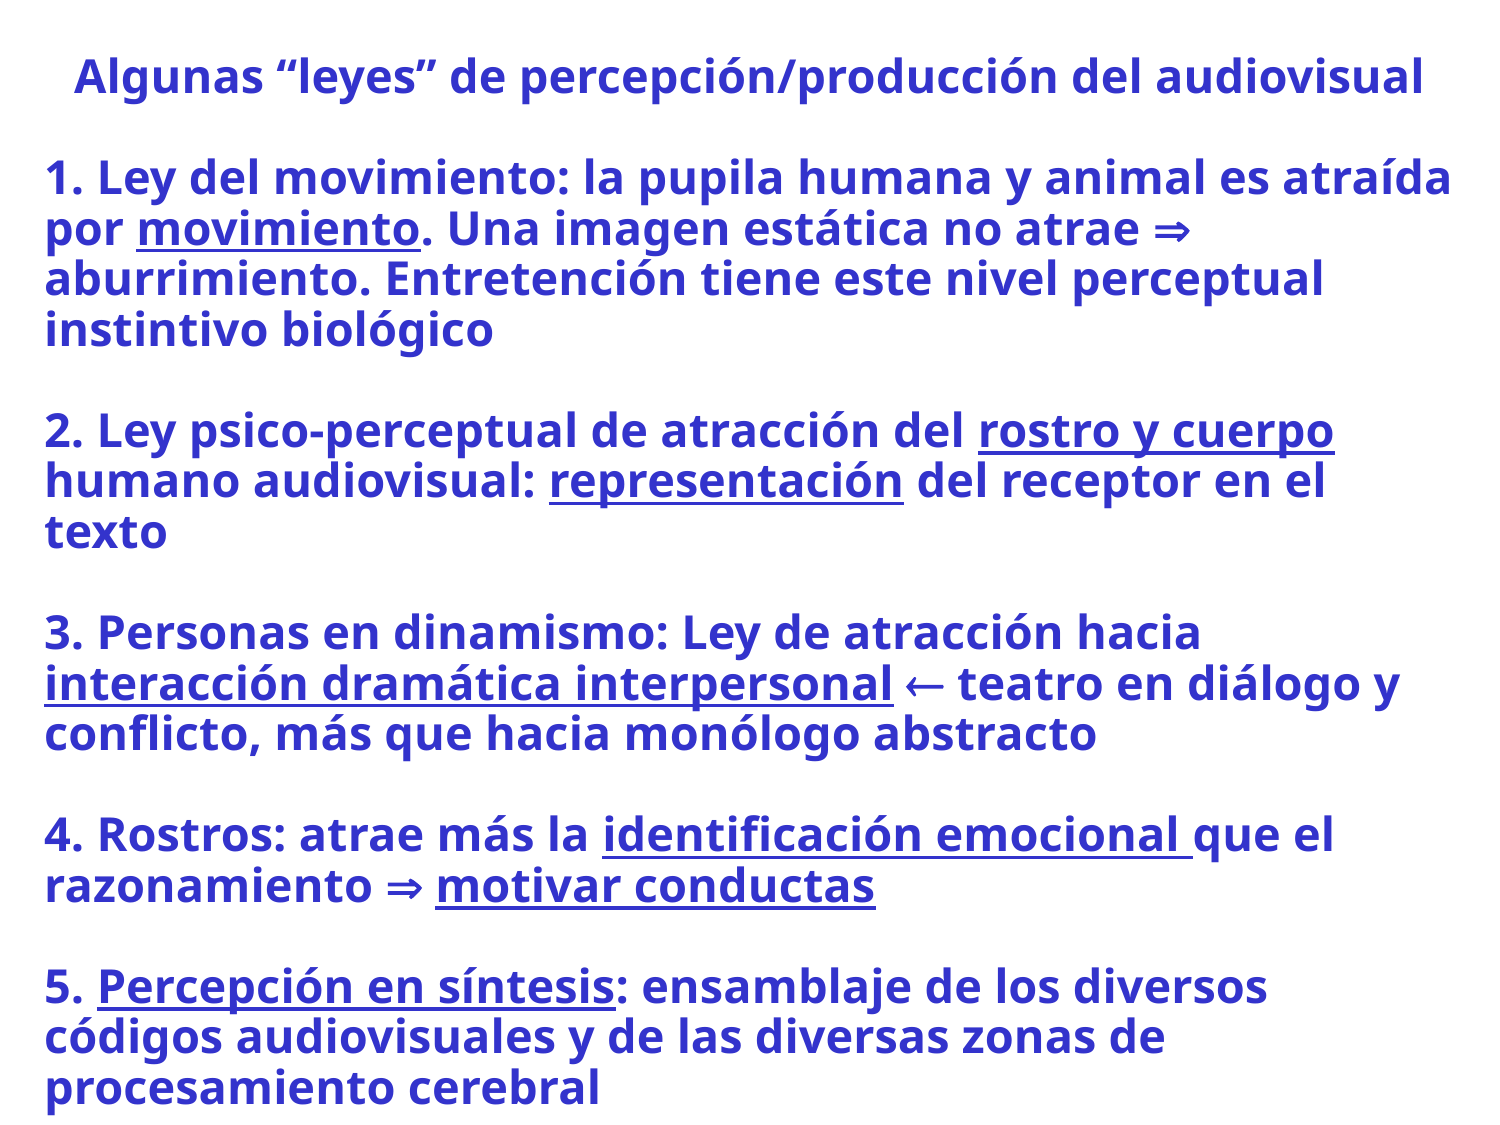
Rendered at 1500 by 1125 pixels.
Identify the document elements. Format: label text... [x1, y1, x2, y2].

text_box Algunas “leyes” de percepción/producción del audiovisual 1. Ley del movimiento: la pupila humana y animal es atraída por movimiento. Una imagen estática no atrae  aburrimiento. Entretención tiene este nivel perceptual instintivo biológico 2. Ley psico-perceptual de atracción del rostro y cuerpo humano audiovisual: representación del receptor en el texto 3. Personas en dinamismo: Ley de atracción hacia interacción dramática interpersonal  teatro en diálogo y conflicto, más que hacia monólogo abstracto 4. Rostros: atrae más la identificación emocional que el razonamiento  motivar conductas 5. Percepción en síntesis: ensamblaje de los diversos códigos audiovisuales y de las diversas zonas de procesamiento cerebral [29, 45, 1471, 1123]
